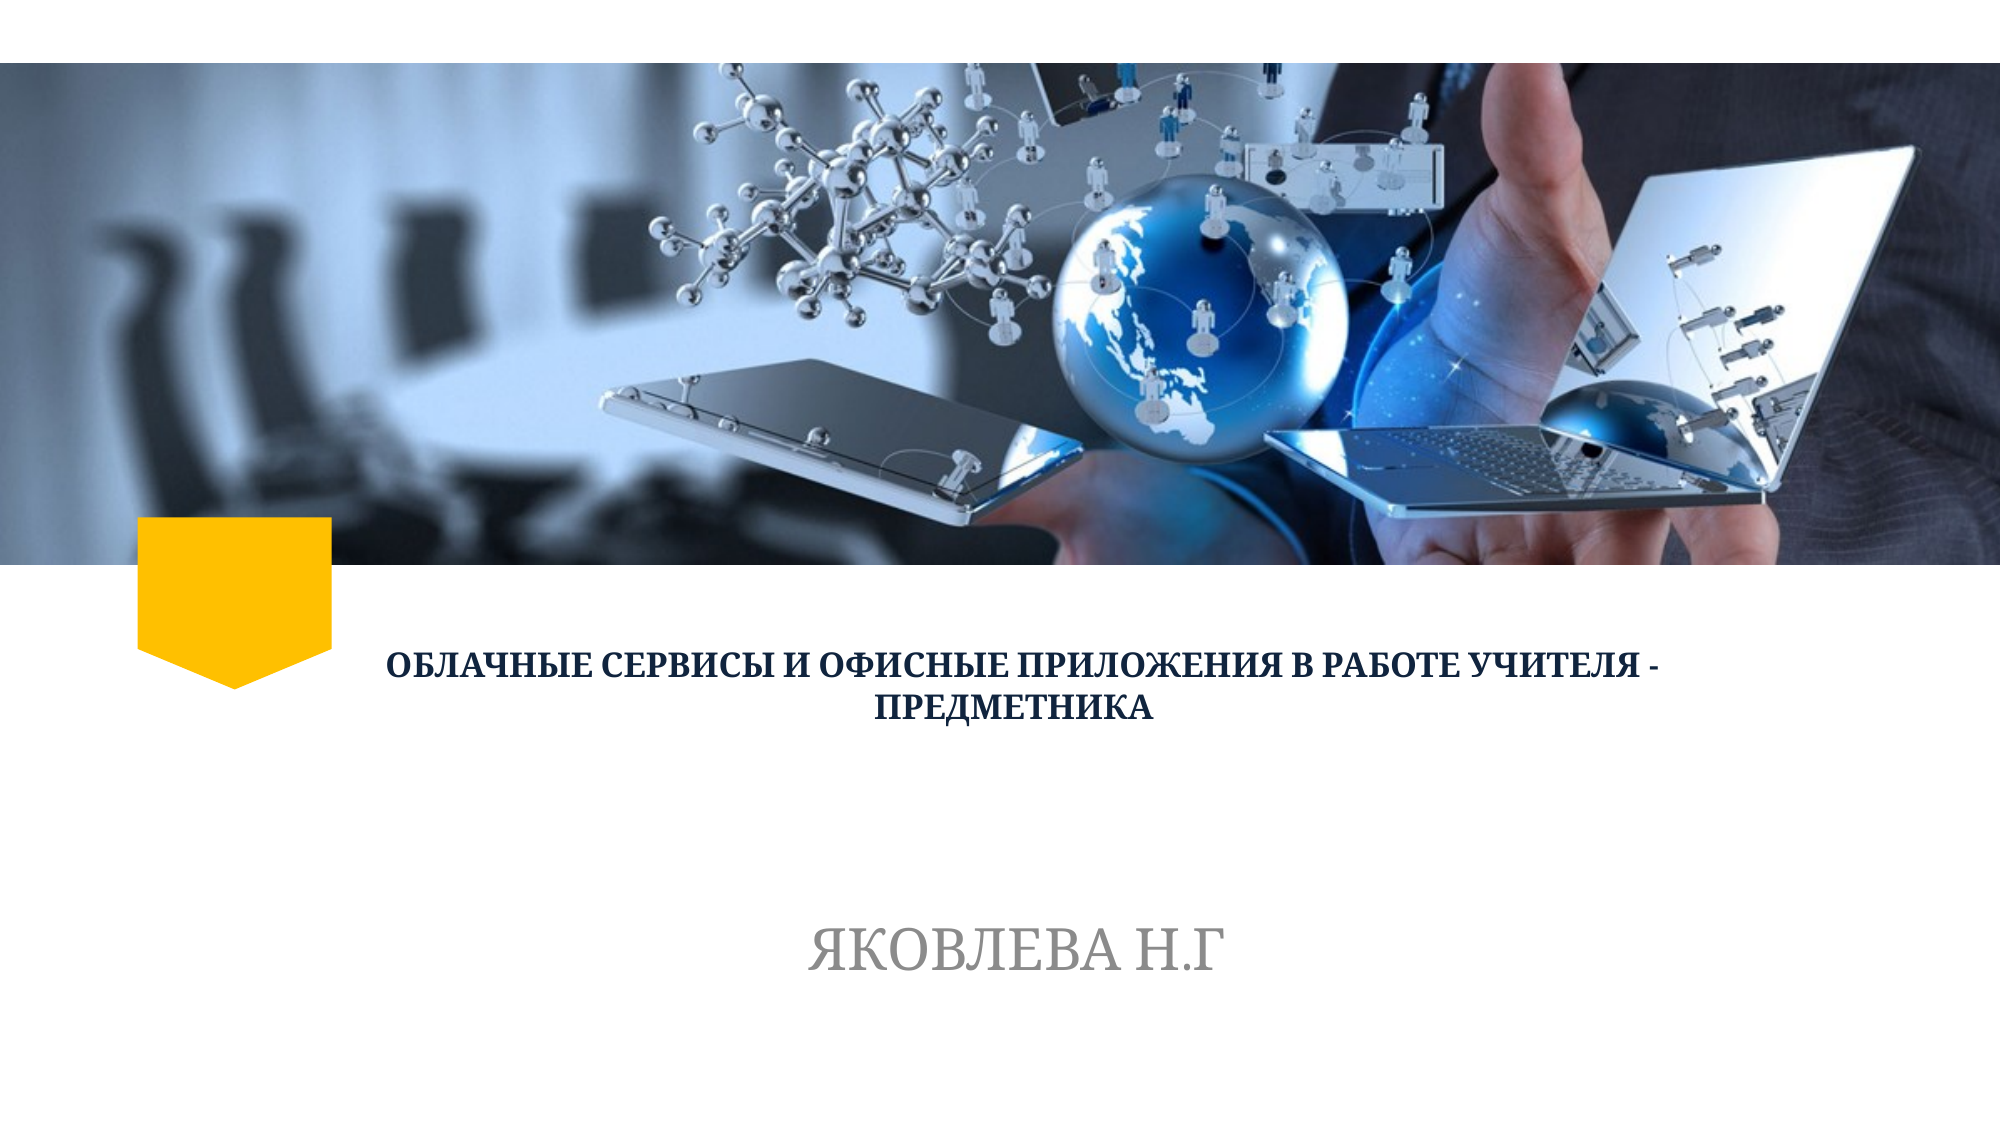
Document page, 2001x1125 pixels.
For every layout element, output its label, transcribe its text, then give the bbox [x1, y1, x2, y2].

subtitle ЯКОВЛЕВА Н.Г [362, 905, 1674, 1063]
title ОБЛАЧНЫЕ СЕРВИСЫ И ОФИСНЫЕ ПРИЛОЖЕНИЯ В РАБОТЕ УЧИТЕЛЯ - ПРЕДМЕТНИКА [306, 576, 1730, 736]
picture [0, 63, 2000, 566]
text_box [135, 576, 334, 692]
